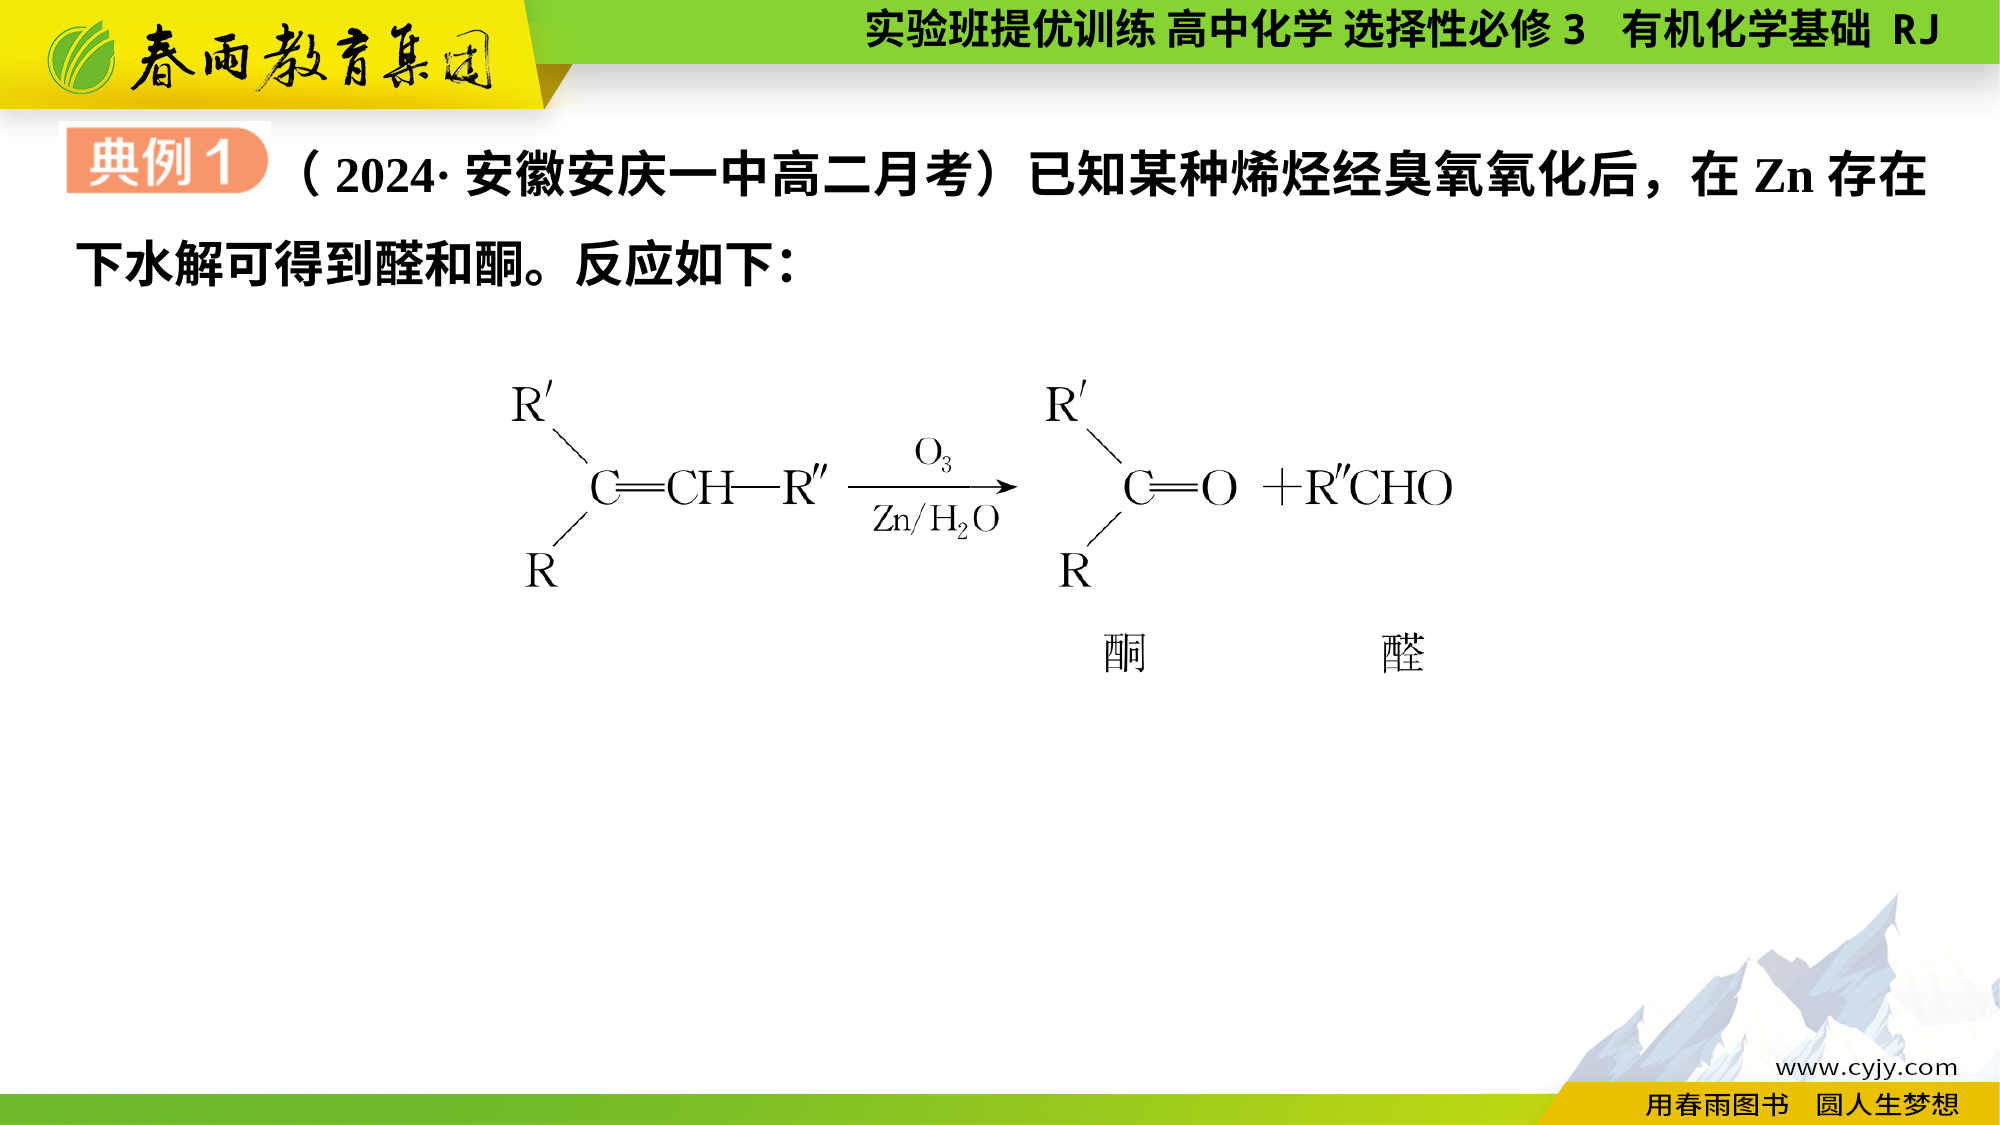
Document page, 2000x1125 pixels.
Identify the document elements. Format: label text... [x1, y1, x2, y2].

list （2024·安徽安庆一中高二月考）已知某种烯烃经臭氧氧化后，在Zn存在下水解可得到醛和酮。反应如下： [59, 105, 1944, 615]
picture [0, 0, 2000, 1125]
